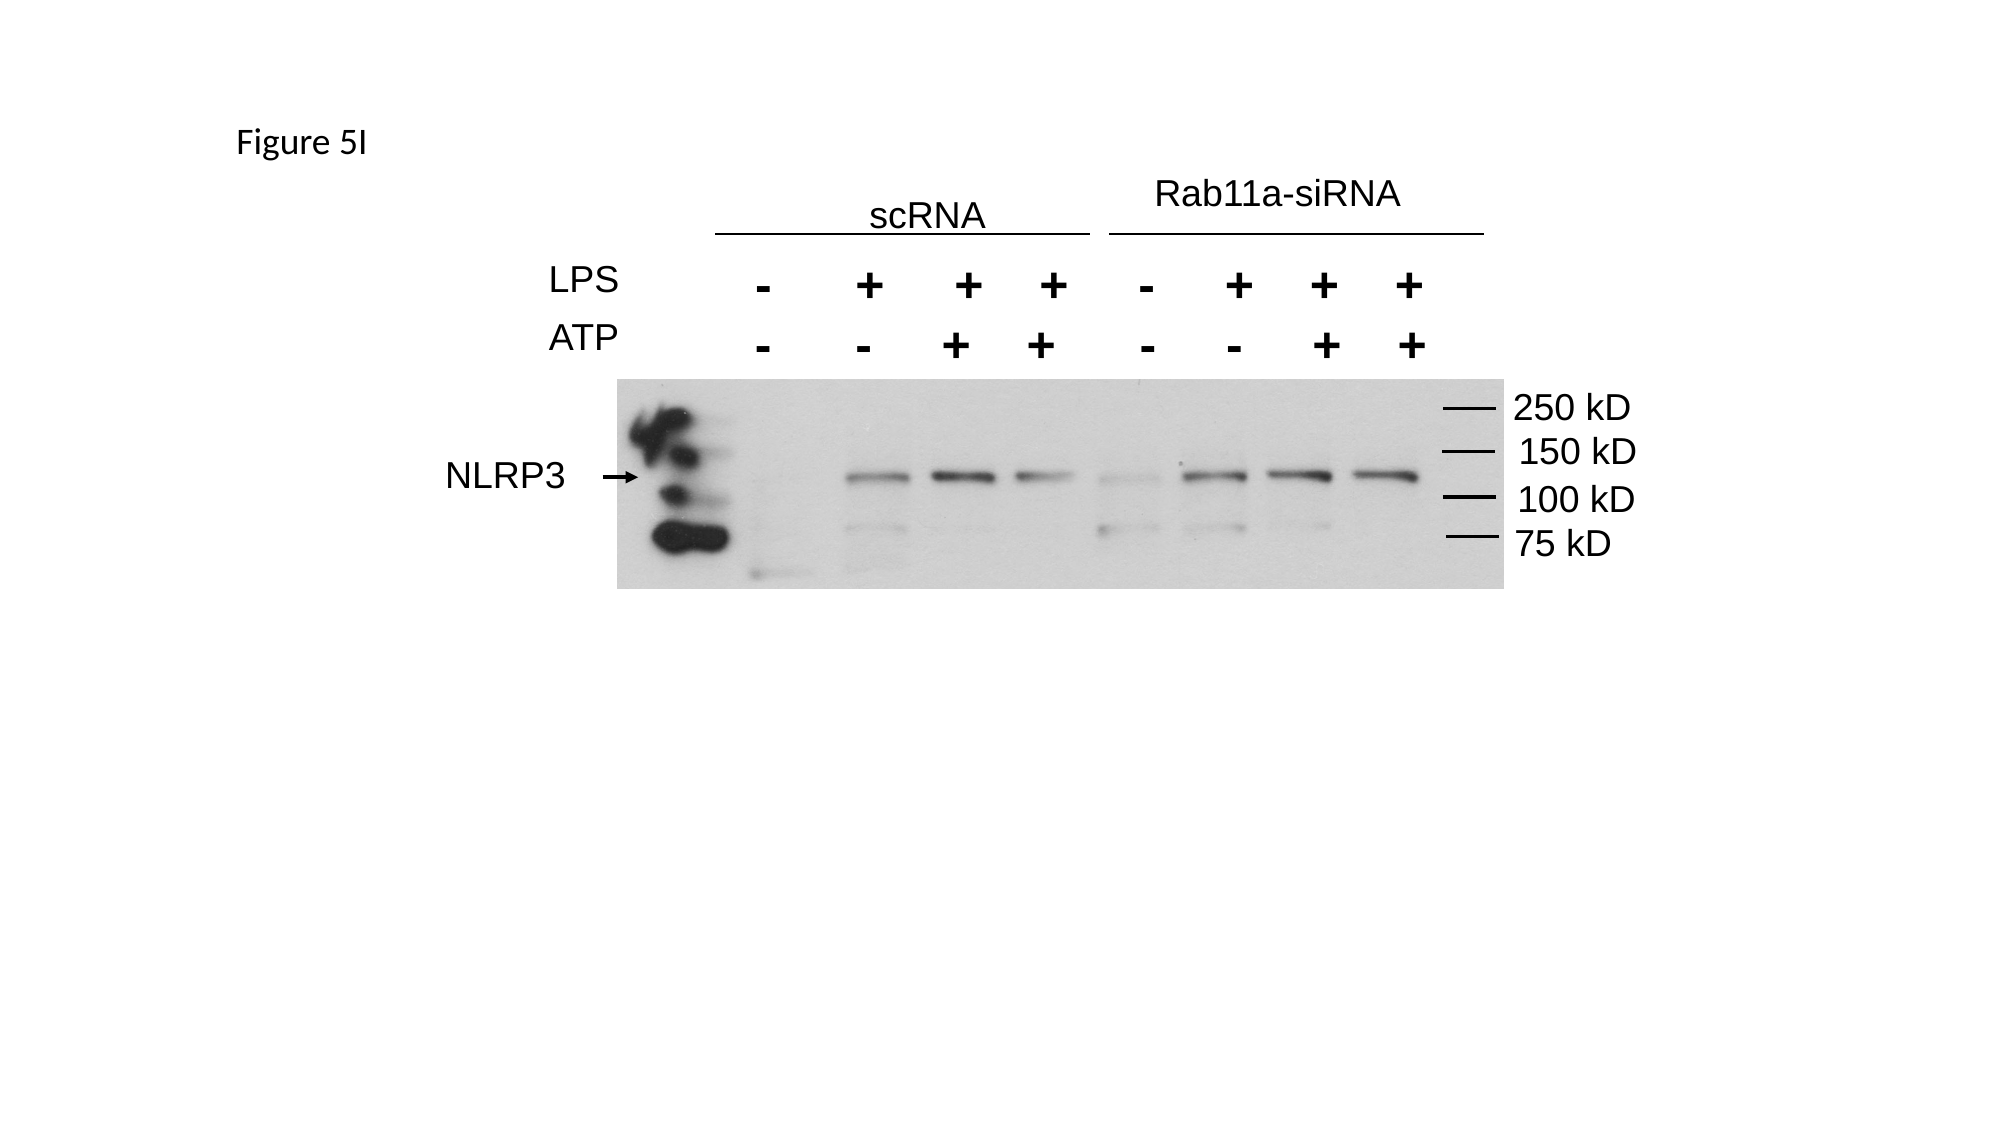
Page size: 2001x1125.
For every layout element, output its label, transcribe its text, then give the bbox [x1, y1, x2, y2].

text_box - + + + - + + + [740, 245, 1466, 320]
text_box 150 kD [1504, 419, 1694, 479]
text_box ATP [396, 305, 739, 366]
text_box 100 kD [1504, 467, 1693, 528]
text_box 75 kD [1504, 511, 1690, 572]
text_box Figure 5I [221, 109, 383, 170]
picture [617, 379, 1504, 589]
text_box LPS [396, 247, 740, 305]
text_box scRNA [740, 183, 1116, 244]
text_box Rab11a-siRNA [1090, 161, 1466, 222]
text_box 250 kD [1498, 375, 1688, 436]
text_box NLRP3 [430, 443, 581, 549]
text_box - - + + - - + + [739, 305, 1465, 379]
